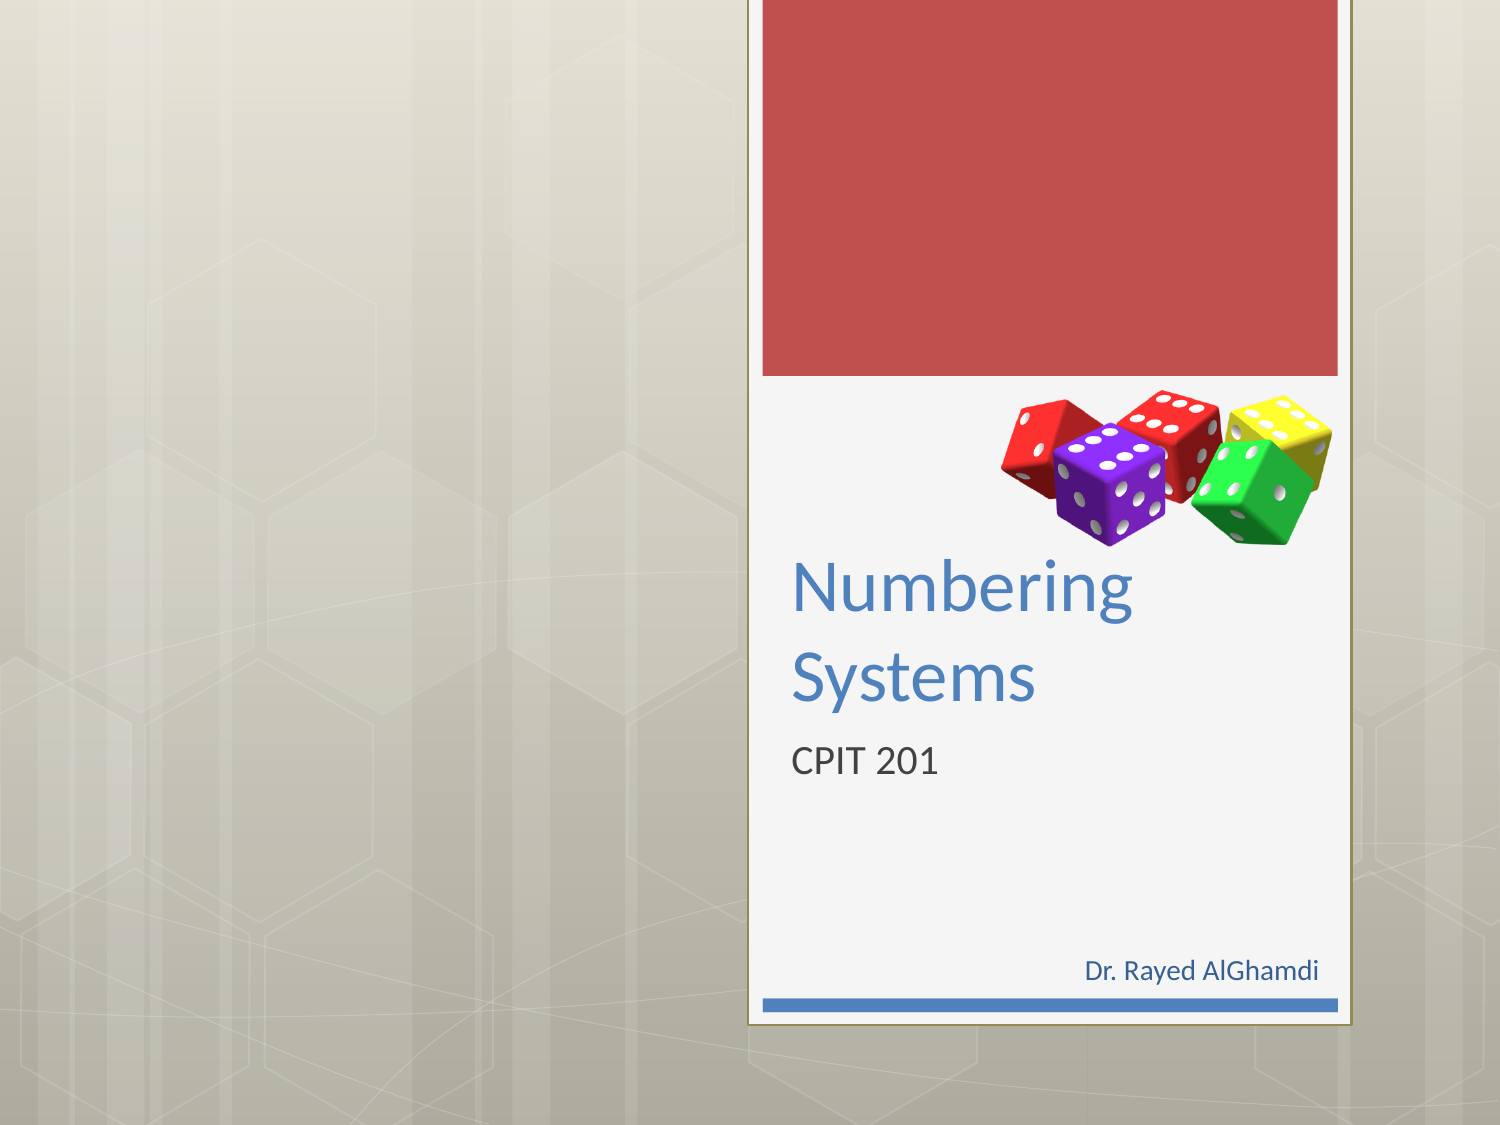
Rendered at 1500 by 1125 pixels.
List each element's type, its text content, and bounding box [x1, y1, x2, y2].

subtitle CPIT 201 [776, 725, 1320, 933]
footer Dr. Rayed AlGhamdi [870, 938, 1335, 999]
picture [1000, 385, 1333, 551]
title Numbering Systems [776, 444, 1320, 724]
